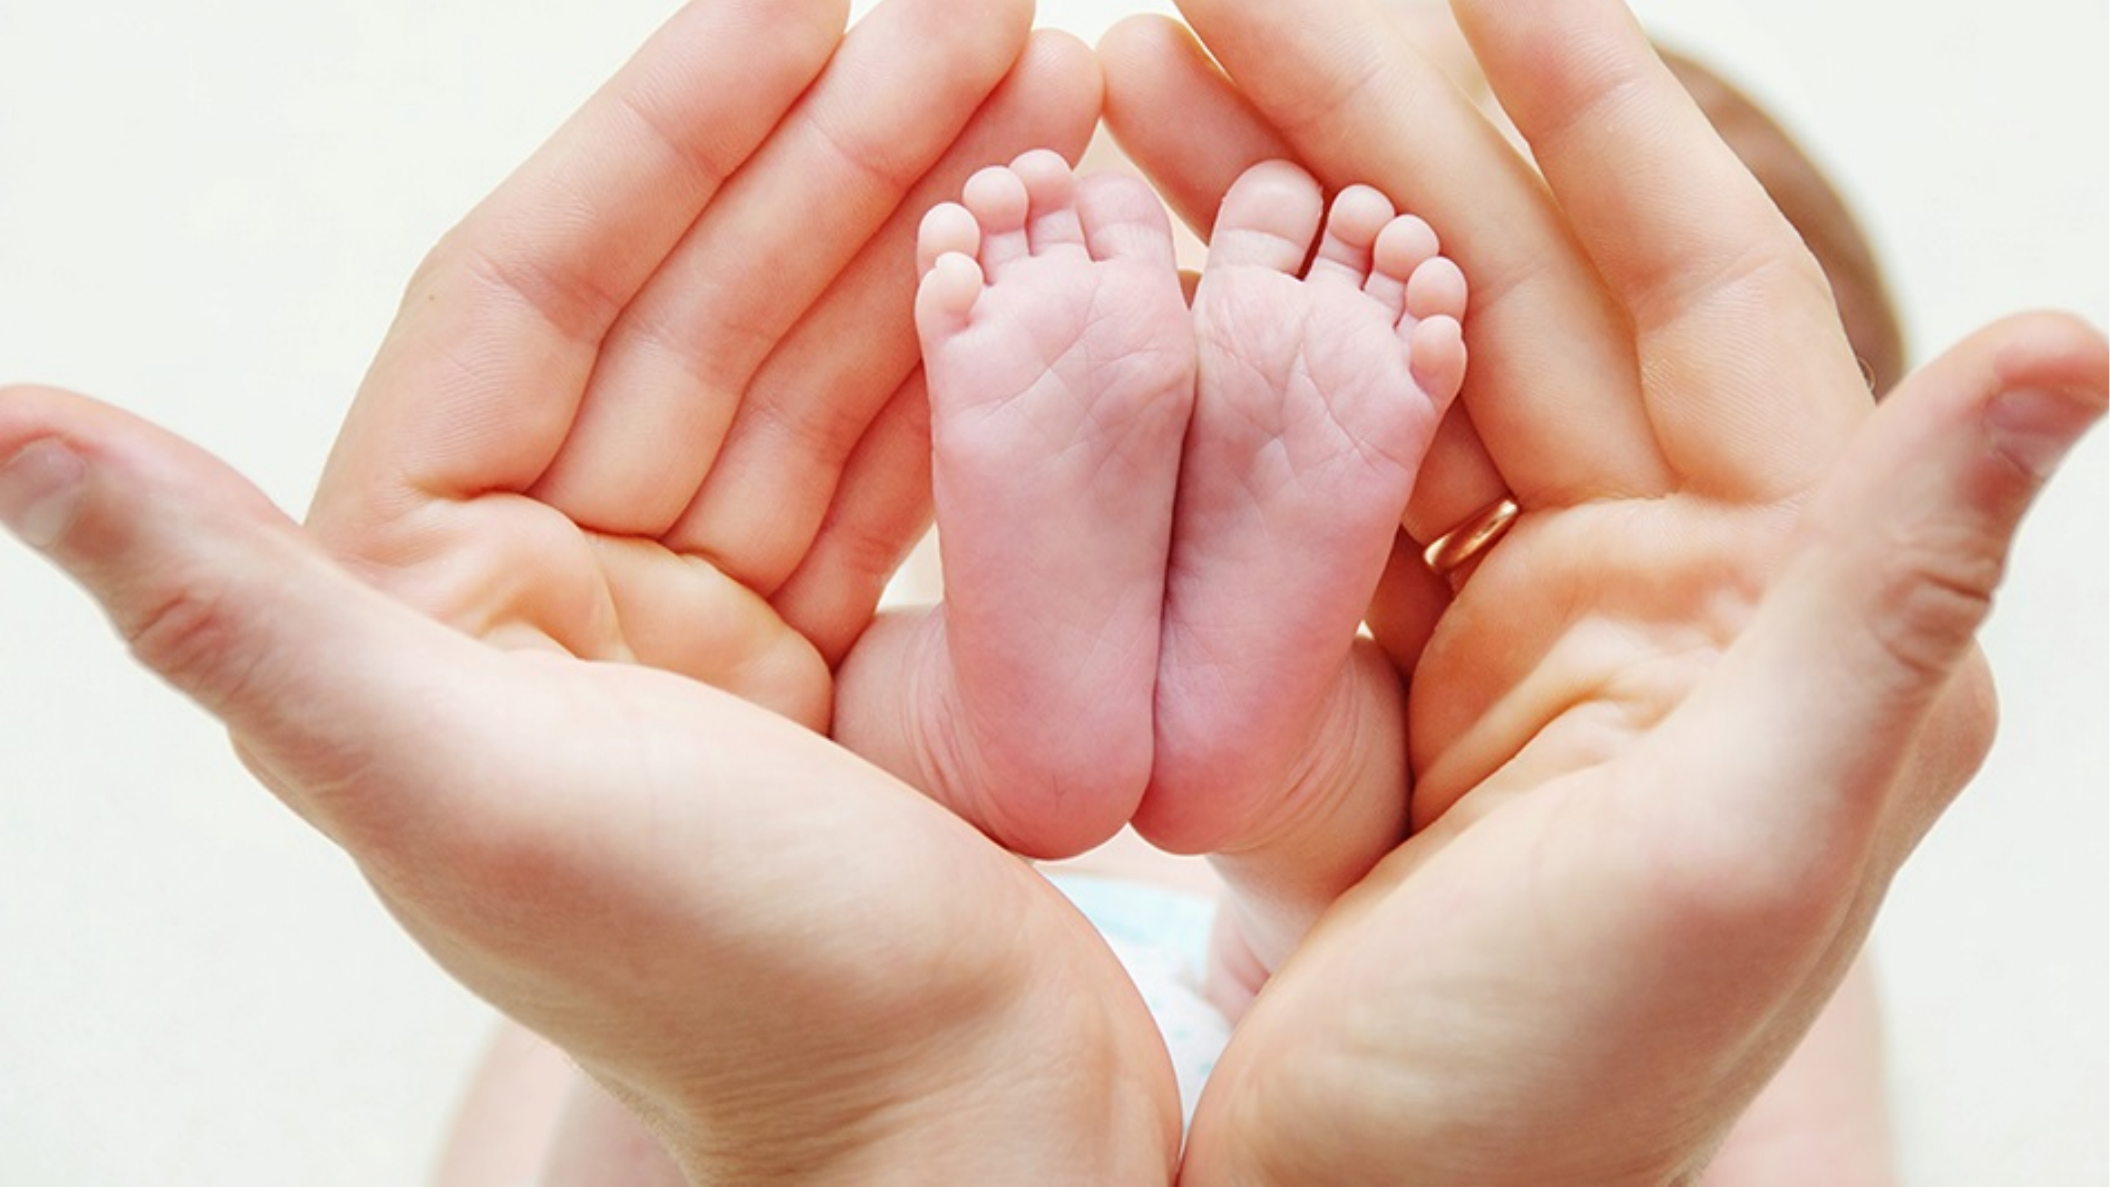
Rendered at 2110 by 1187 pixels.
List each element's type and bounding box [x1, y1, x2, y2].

text_box [0, 0, 2110, 1187]
